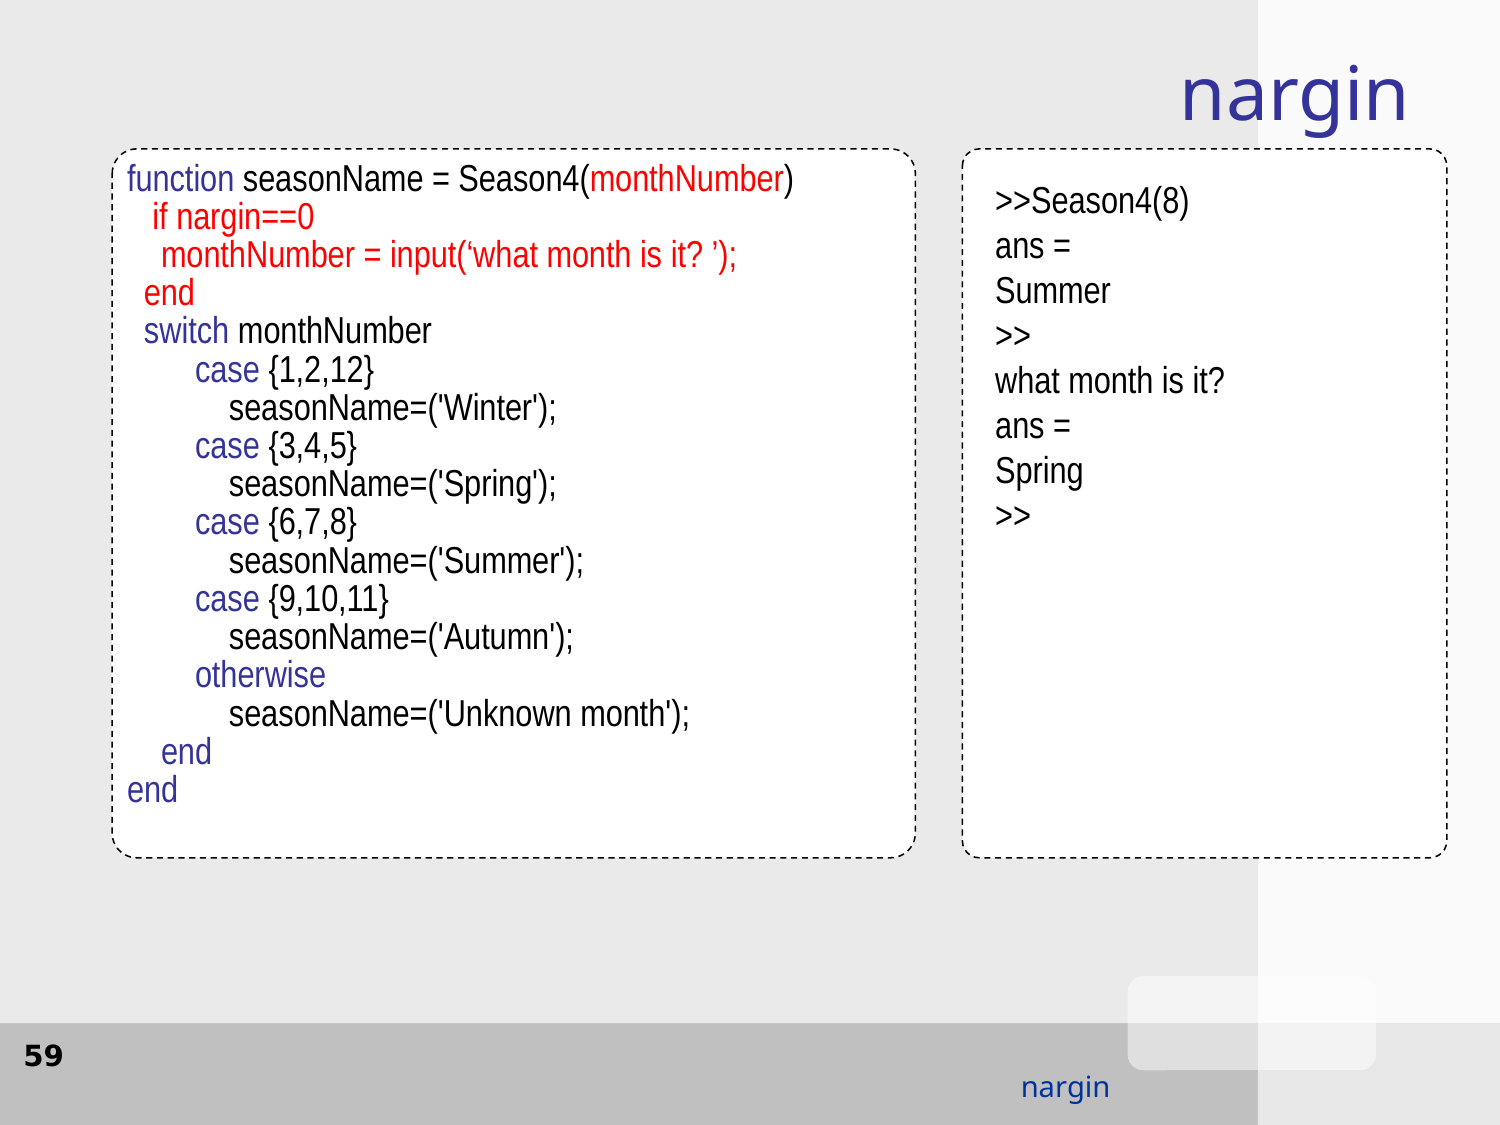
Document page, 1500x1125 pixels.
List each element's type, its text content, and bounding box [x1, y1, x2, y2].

text_box [112, 148, 916, 858]
text_box nargin [149, 20, 1425, 161]
text_box nargin [1005, 1060, 1126, 1111]
text_box >>Season4(8) ans = Summer >>Season4() what month is it? 3 ans = Spring >> [992, 172, 1500, 539]
text_box [962, 148, 1447, 858]
text_box function seasonName = Season4(monthNumber) if nargin==0 monthNumber = input(‘what month is it? ’); end switch monthNumber case {1,2,12} seasonName=('Winter'); case {3,4,5} seasonName=('Spring'); case {6,7,8} seasonName=('Summer'); case {9,10,11} seasonName=('Autumn'); otherwise seasonName=('Unknown month'); end end [112, 153, 869, 818]
slide_number 59 [8, 1029, 359, 1108]
